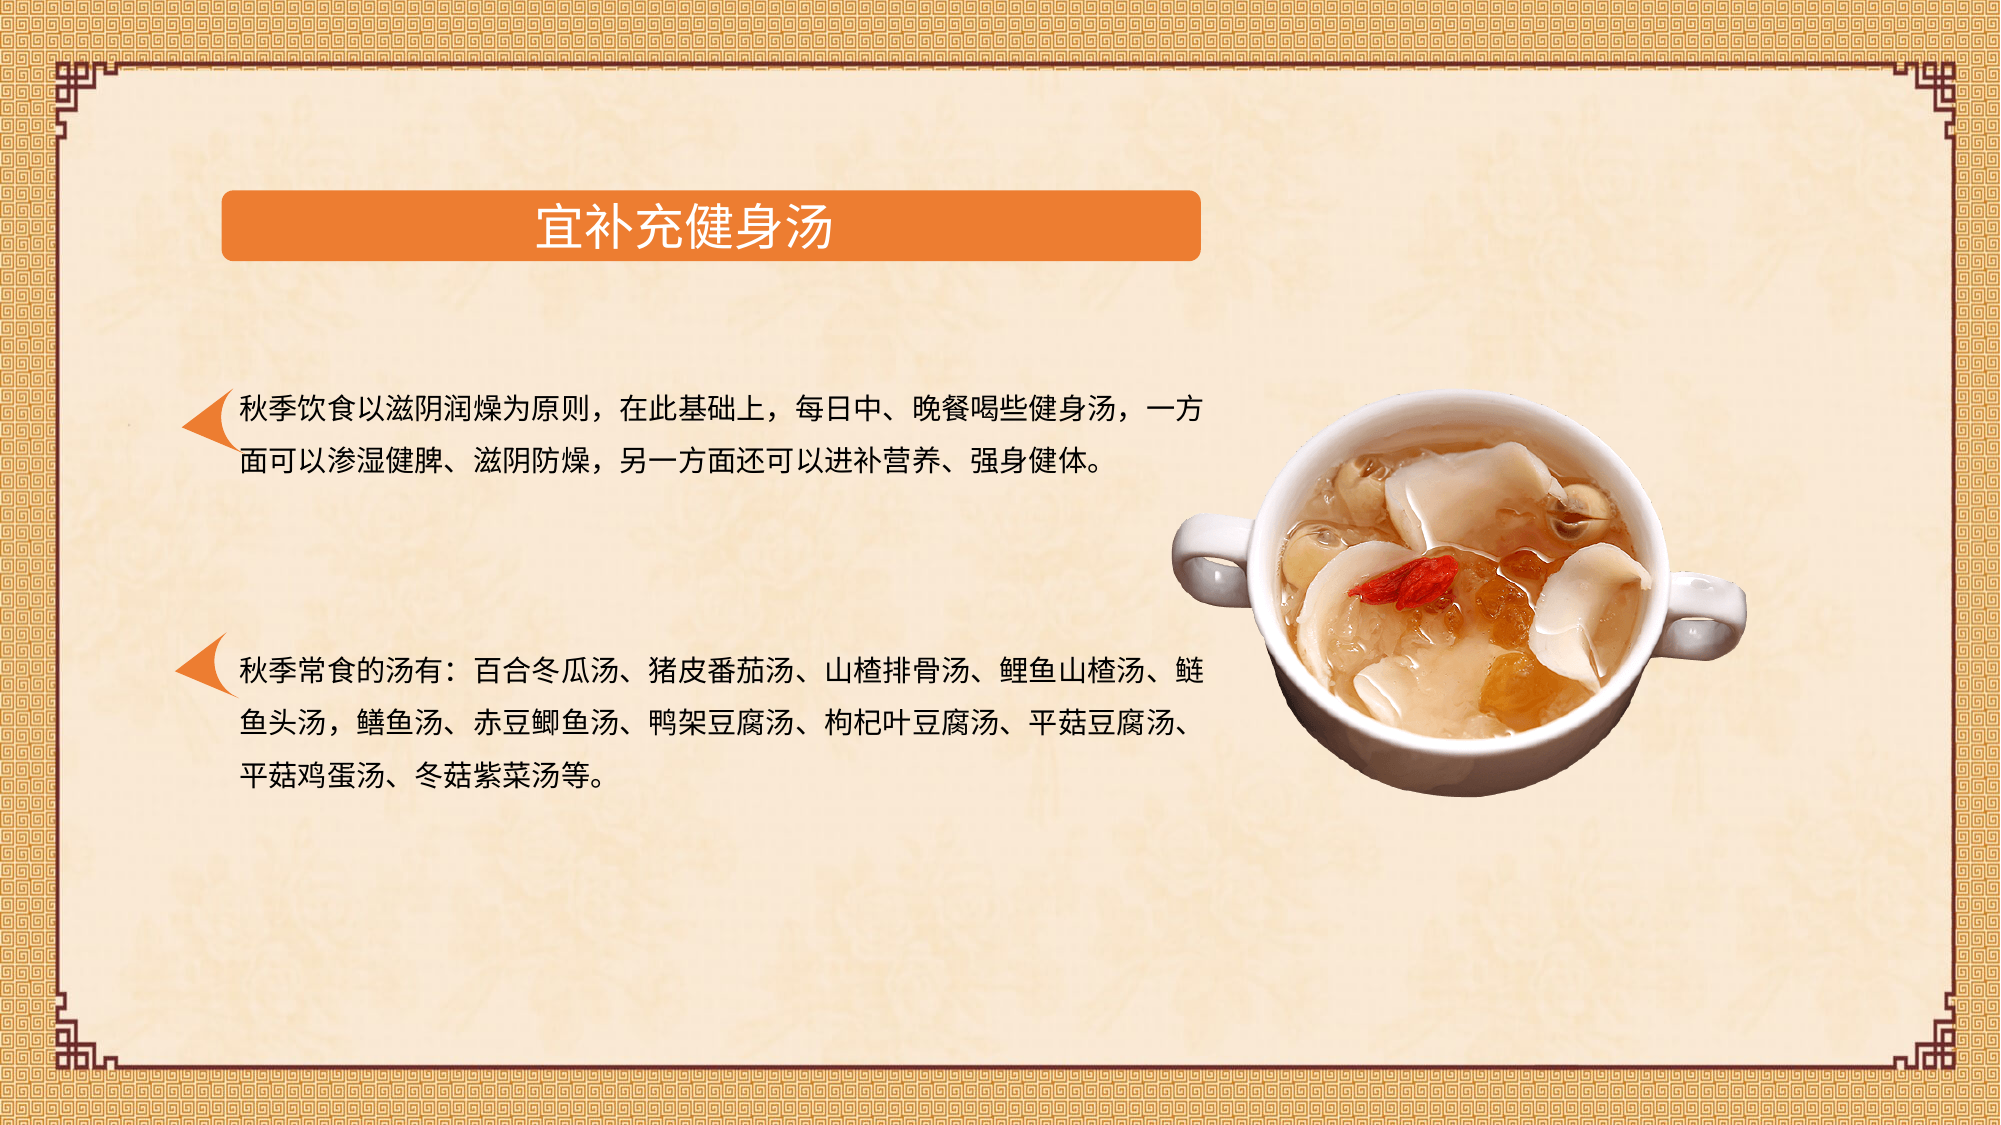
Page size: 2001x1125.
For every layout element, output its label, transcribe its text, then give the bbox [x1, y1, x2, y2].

text_box [1000, 189, 1202, 263]
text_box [183, 365, 1098, 799]
text_box 宜补充健身汤 [369, 187, 1000, 263]
text_box [220, 189, 369, 263]
picture [0, 0, 2000, 1125]
